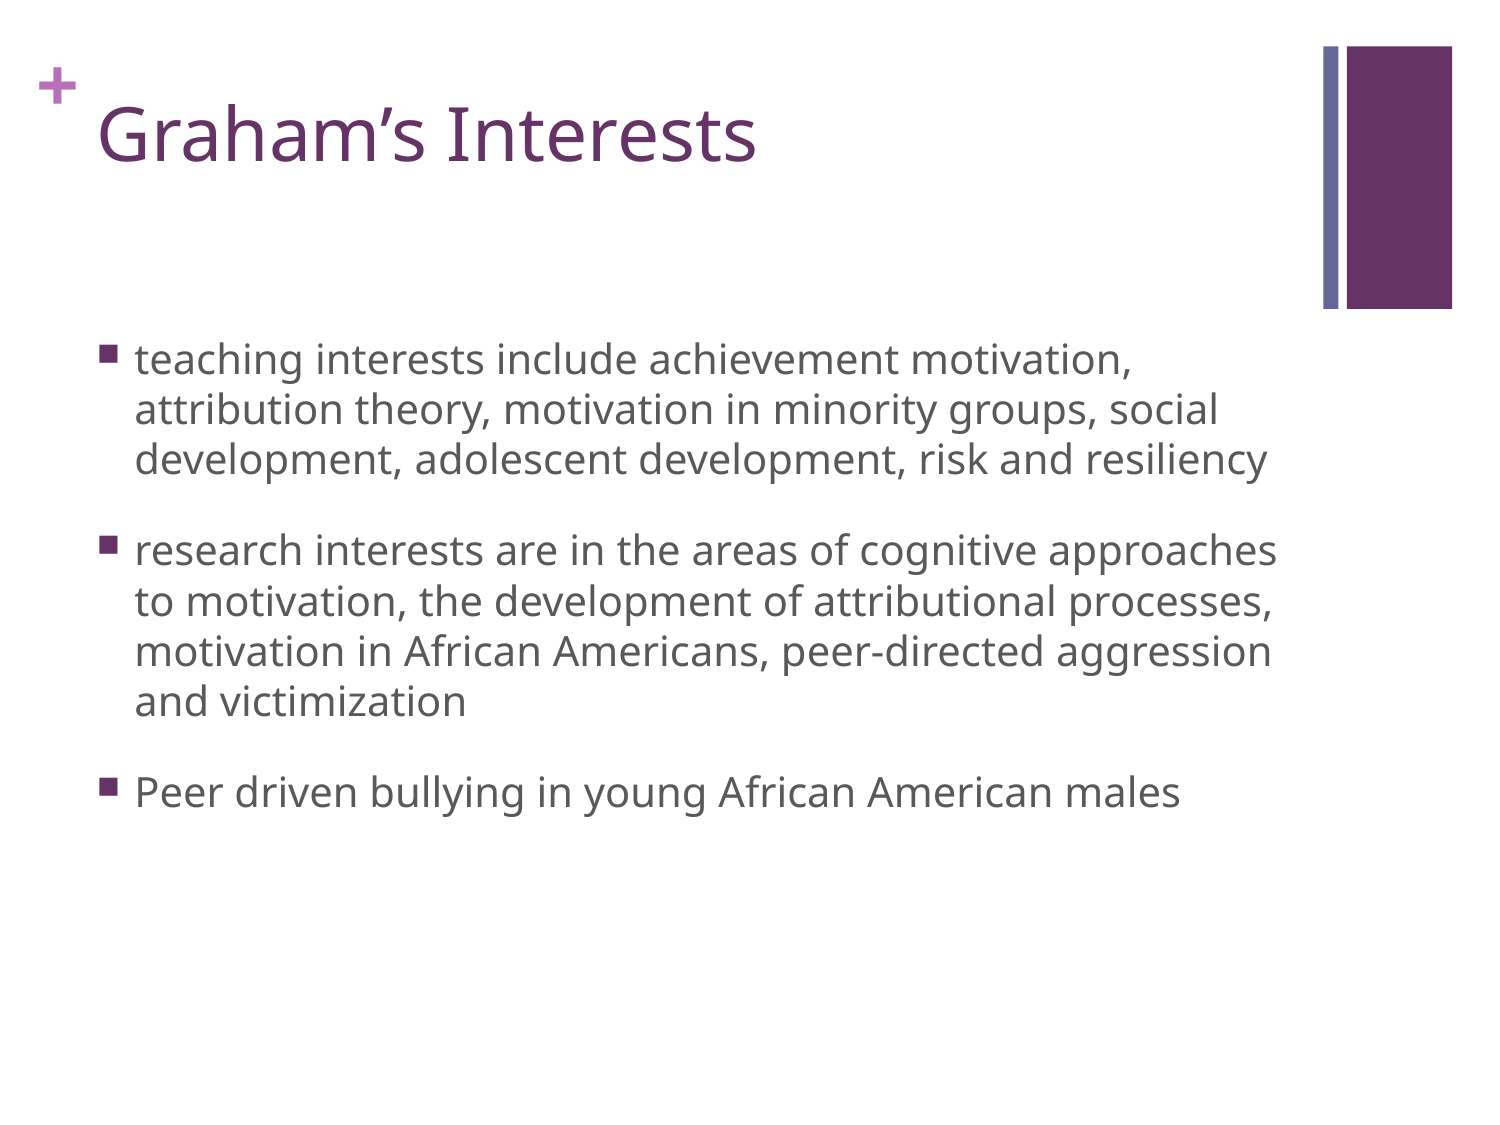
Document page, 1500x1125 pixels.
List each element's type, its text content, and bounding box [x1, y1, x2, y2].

title Graham’s Interests [81, 79, 1322, 263]
list teaching interests include achievement motivation, attribution theory, motivation in minority groups, social development, adolescent development, risk and resiliency research interests are in the areas of cognitive approaches to motivation, the development of attributional processes, motivation in African Americans, peer-directed aggression and victimization Peer driven bullying in young African American males [81, 324, 1322, 1005]
